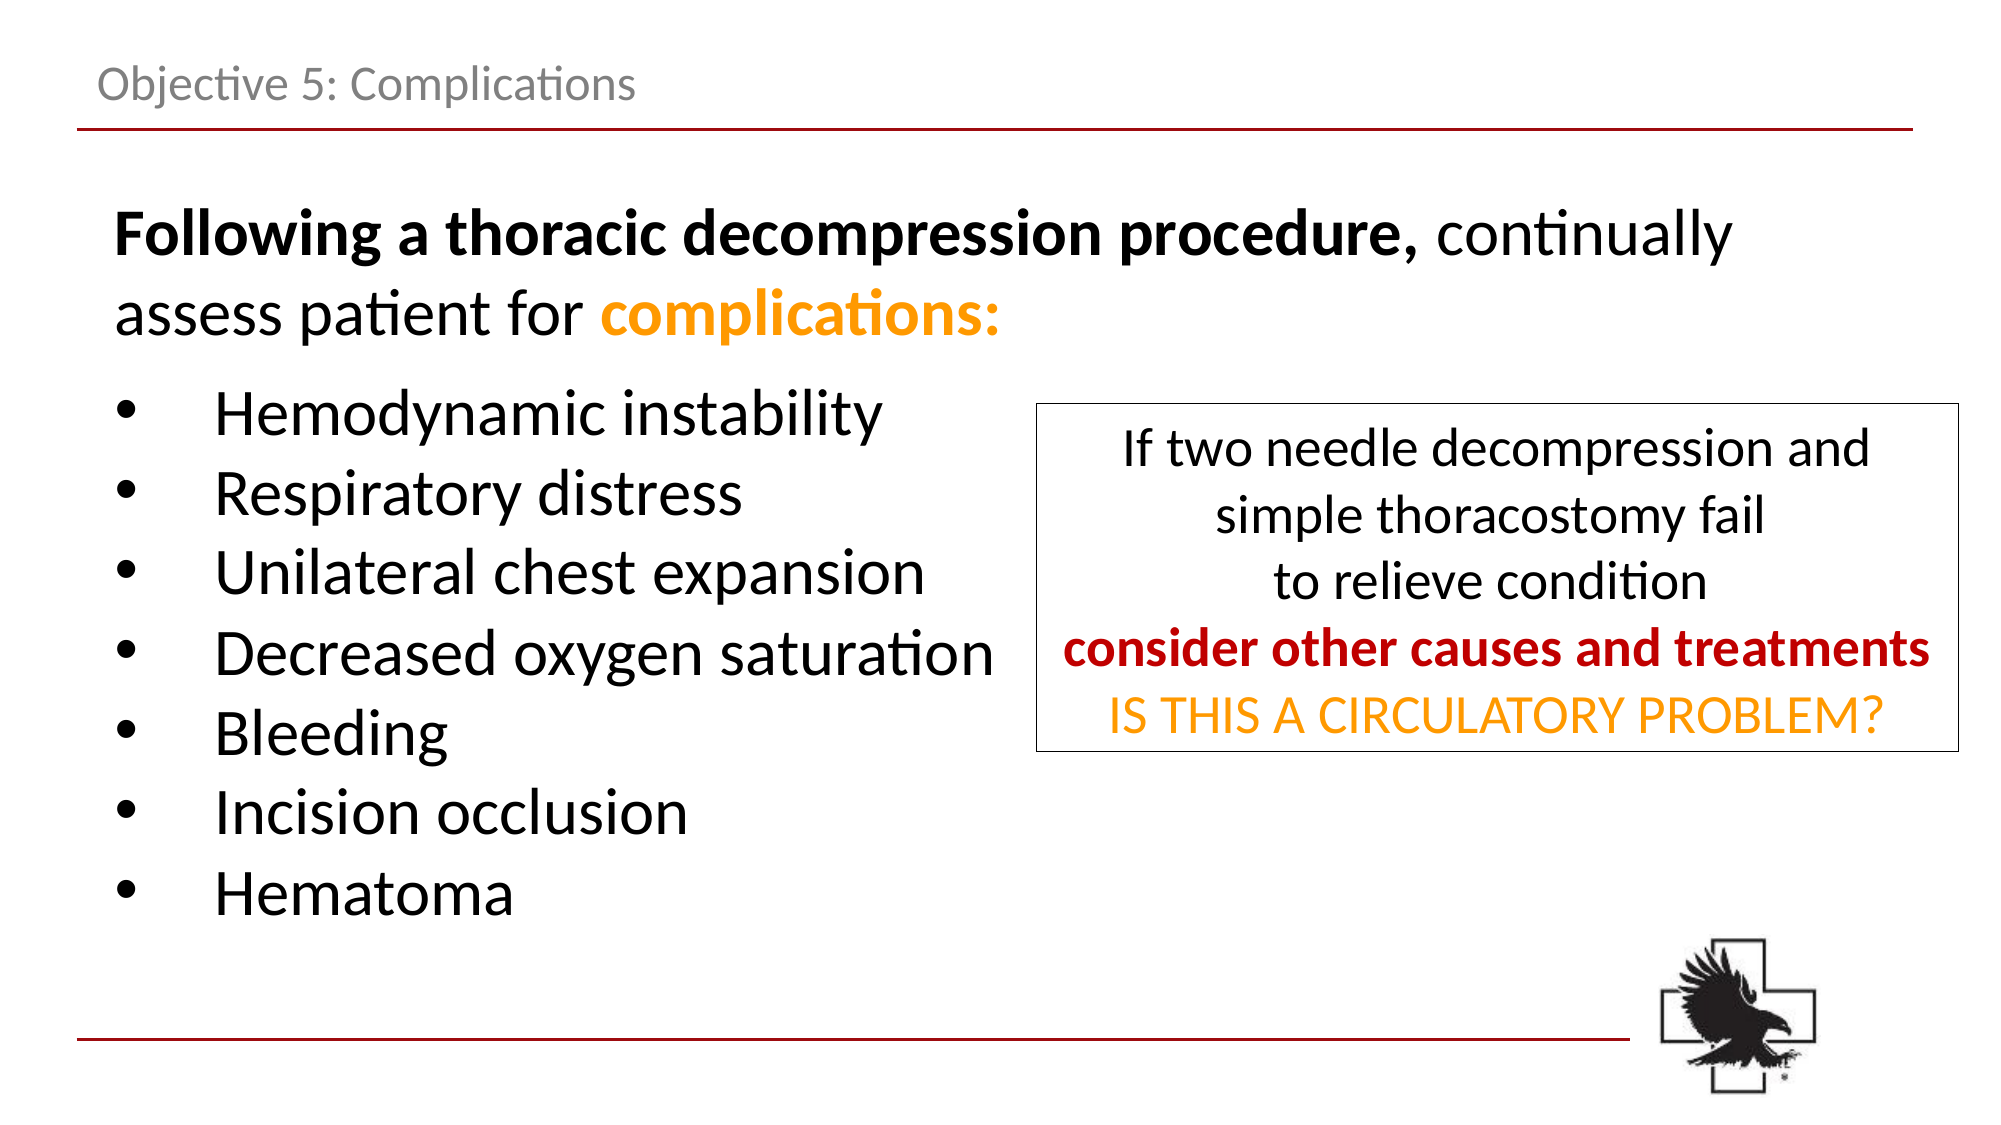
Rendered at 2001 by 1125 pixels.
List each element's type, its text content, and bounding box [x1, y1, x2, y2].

text_box Objective 5: Complications [82, 42, 682, 118]
picture [1658, 936, 1821, 1098]
text_box Following a thoracic decompression procedure, continually assess patient for complications: Hemodynamic instability Respiratory distress Unilateral chest expansion Decreased oxygen saturation Bleeding Incision occlusion Hematoma [99, 181, 1927, 936]
text_box If two needle decompression and simple thoracostomy fail to relieve condition consider other causes and treatments IS THIS A CIRCULATORY PROBLEM? [1036, 403, 1959, 752]
